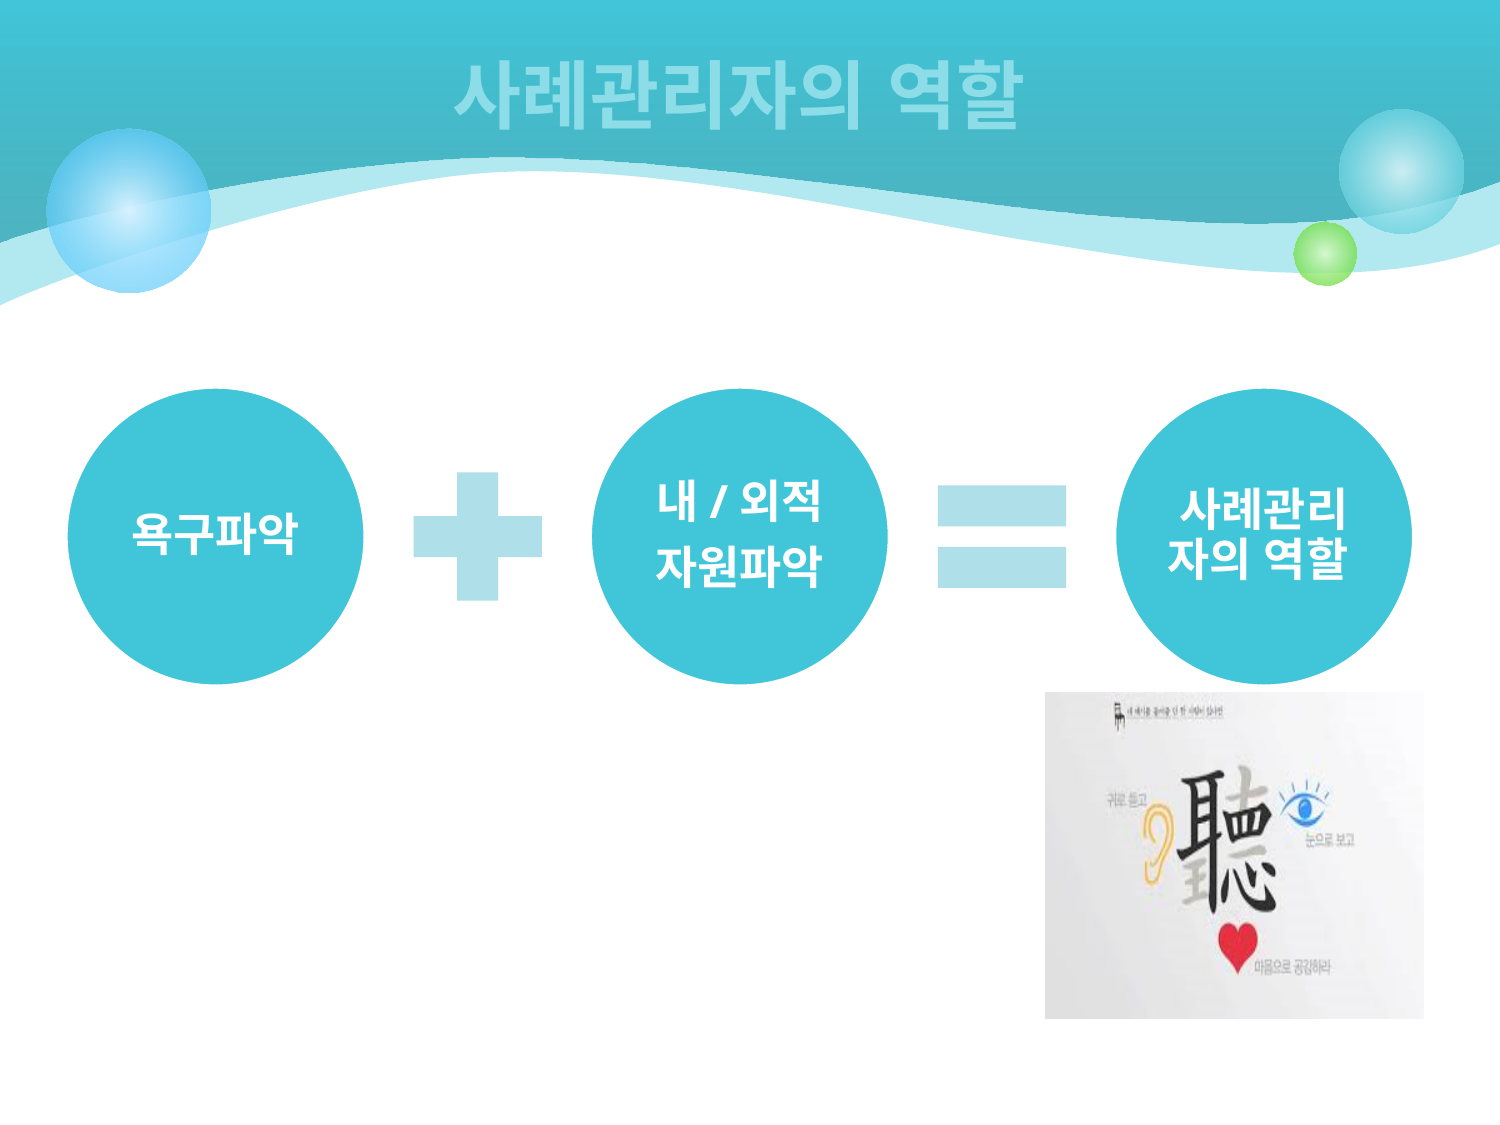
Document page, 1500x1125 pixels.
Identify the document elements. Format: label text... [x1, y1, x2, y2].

picture [1044, 691, 1424, 1020]
title 사례관리자의 역할 [75, 0, 1425, 188]
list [64, 158, 1416, 915]
